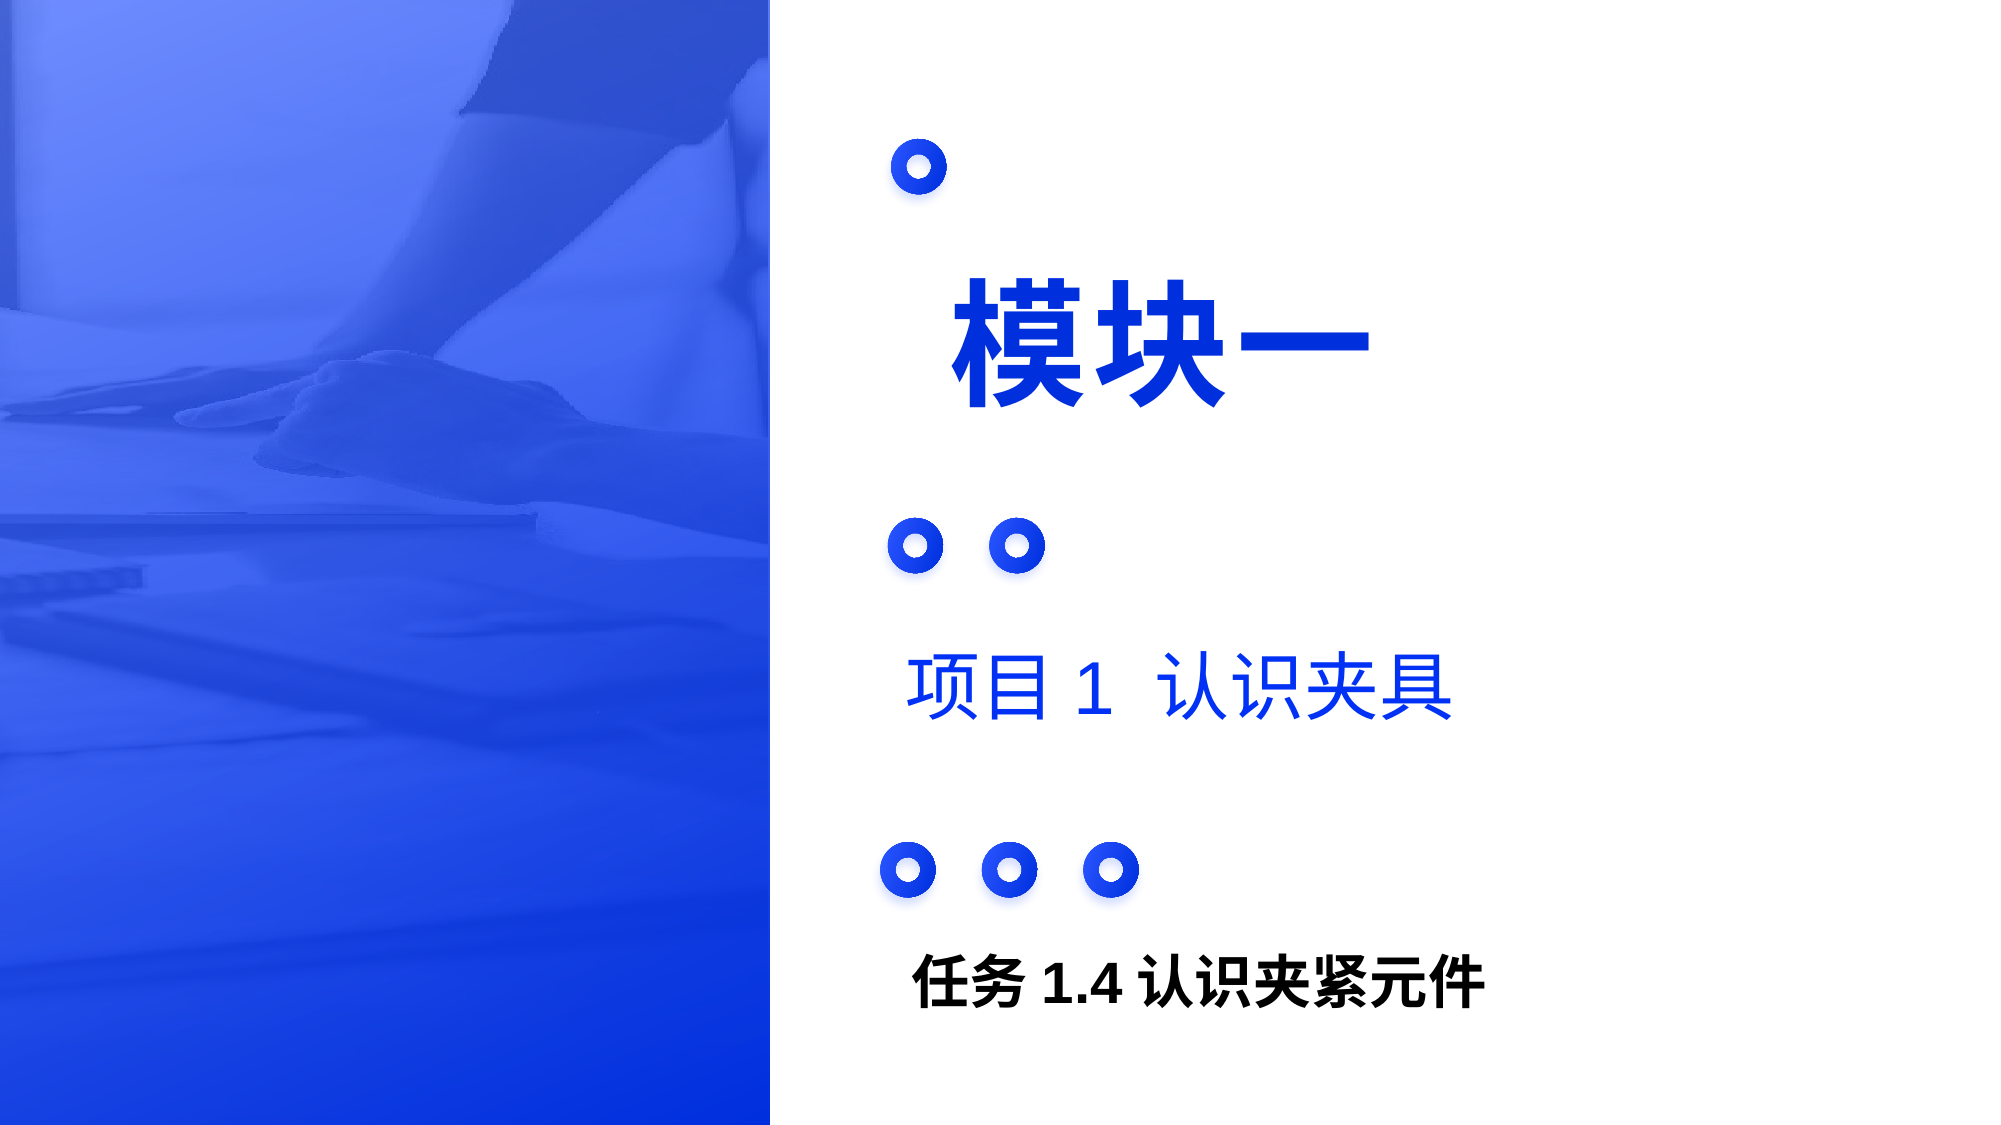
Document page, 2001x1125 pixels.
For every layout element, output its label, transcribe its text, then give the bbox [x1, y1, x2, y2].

text_box 模块一 [934, 250, 1703, 369]
text_box 项目1 认识夹具 [890, 587, 1847, 913]
picture [0, 0, 768, 1125]
text_box [988, 516, 1046, 575]
text_box [886, 516, 945, 575]
text_box [980, 841, 1039, 899]
text_box [879, 841, 937, 899]
text_box 任务1.4认识夹紧元件 [896, 938, 1881, 1023]
text_box [1082, 841, 1140, 899]
text_box [890, 137, 948, 196]
